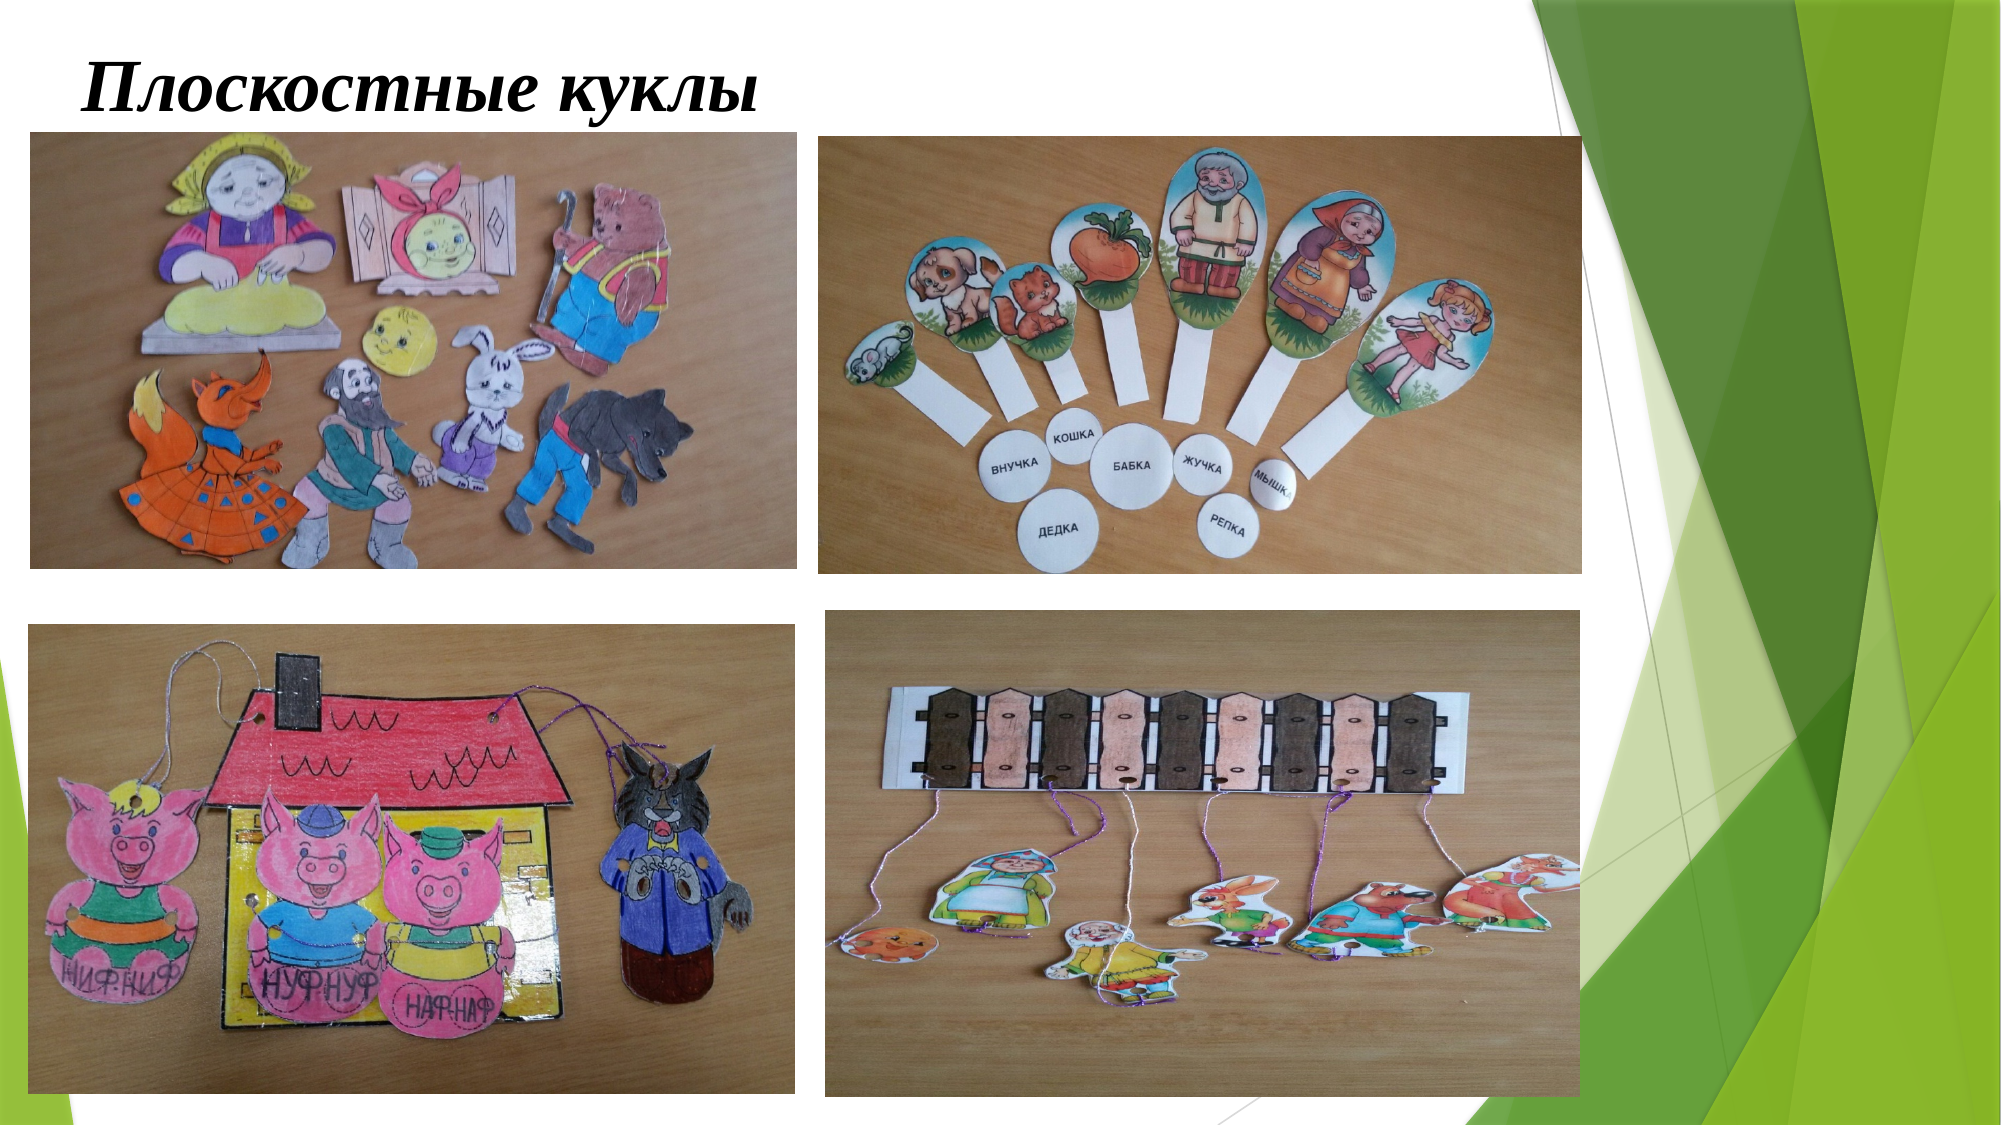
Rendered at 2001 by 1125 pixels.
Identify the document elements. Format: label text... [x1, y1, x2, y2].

picture [30, 131, 797, 570]
picture [28, 623, 795, 1095]
title Плоскостные куклы [66, 28, 1522, 144]
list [817, 136, 1583, 574]
picture [824, 610, 1580, 1097]
